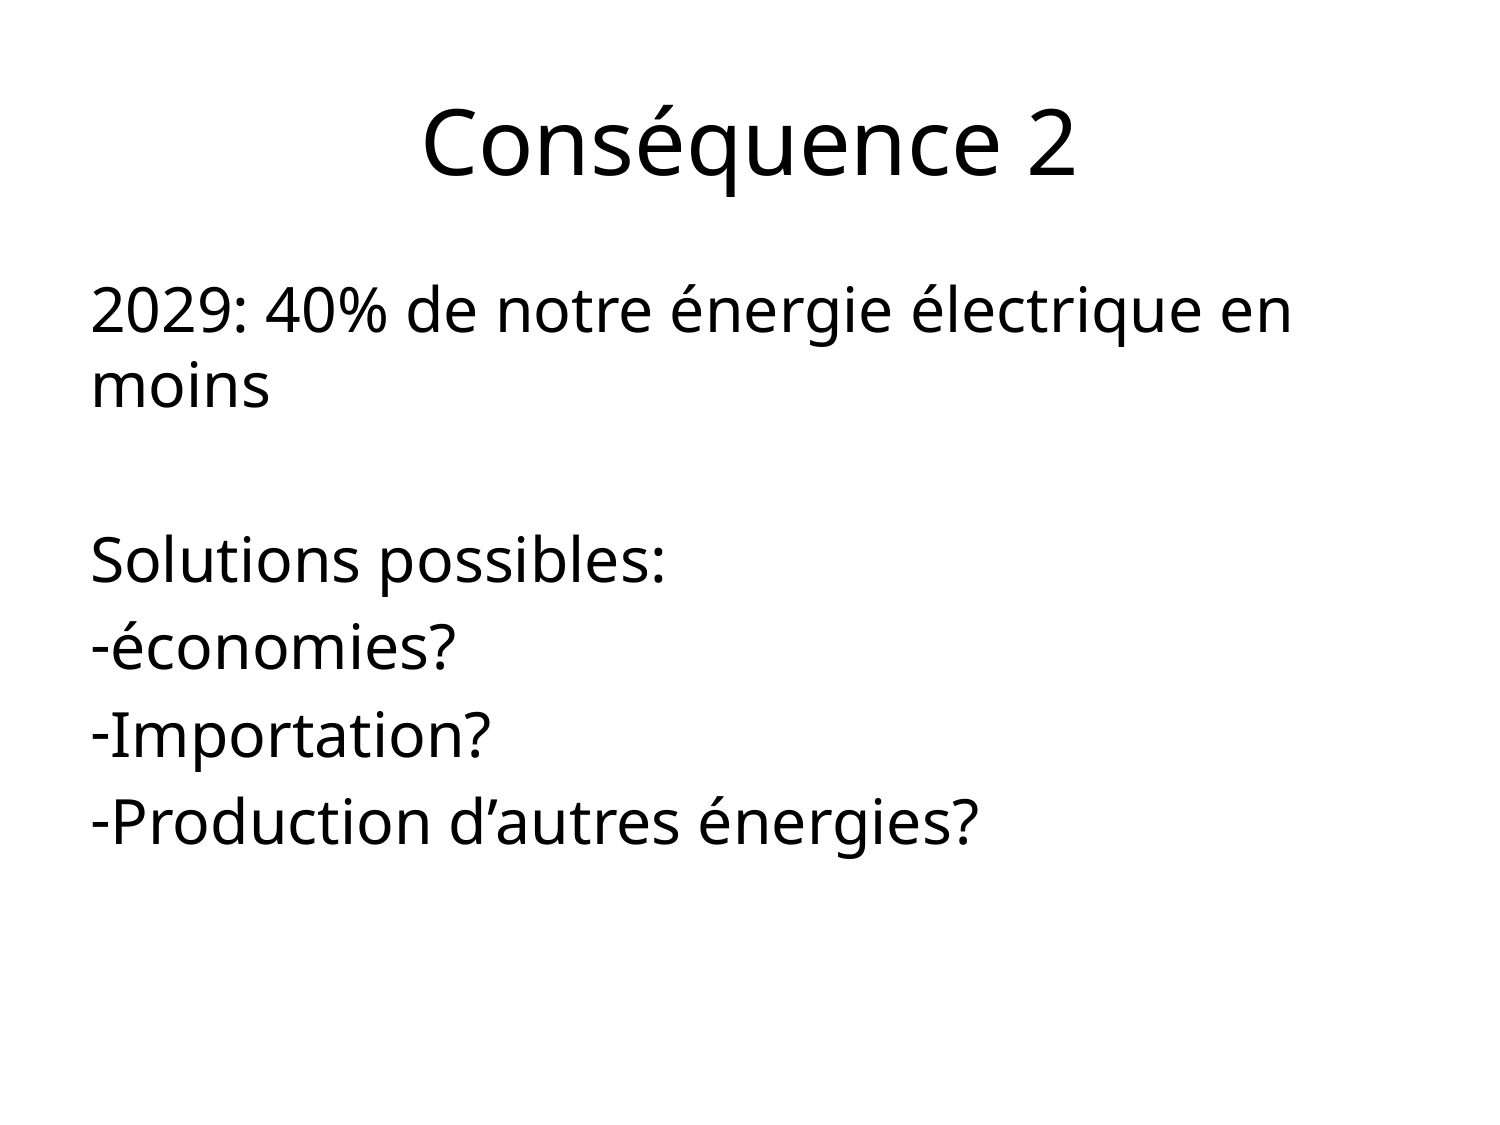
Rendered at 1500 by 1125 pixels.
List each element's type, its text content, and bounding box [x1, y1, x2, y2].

title Conséquence 2 [75, 45, 1425, 233]
list 2029: 40% de notre énergie électrique en moins Solutions possibles: économies? Importation? Production d’autres énergies? [75, 262, 1425, 1005]
